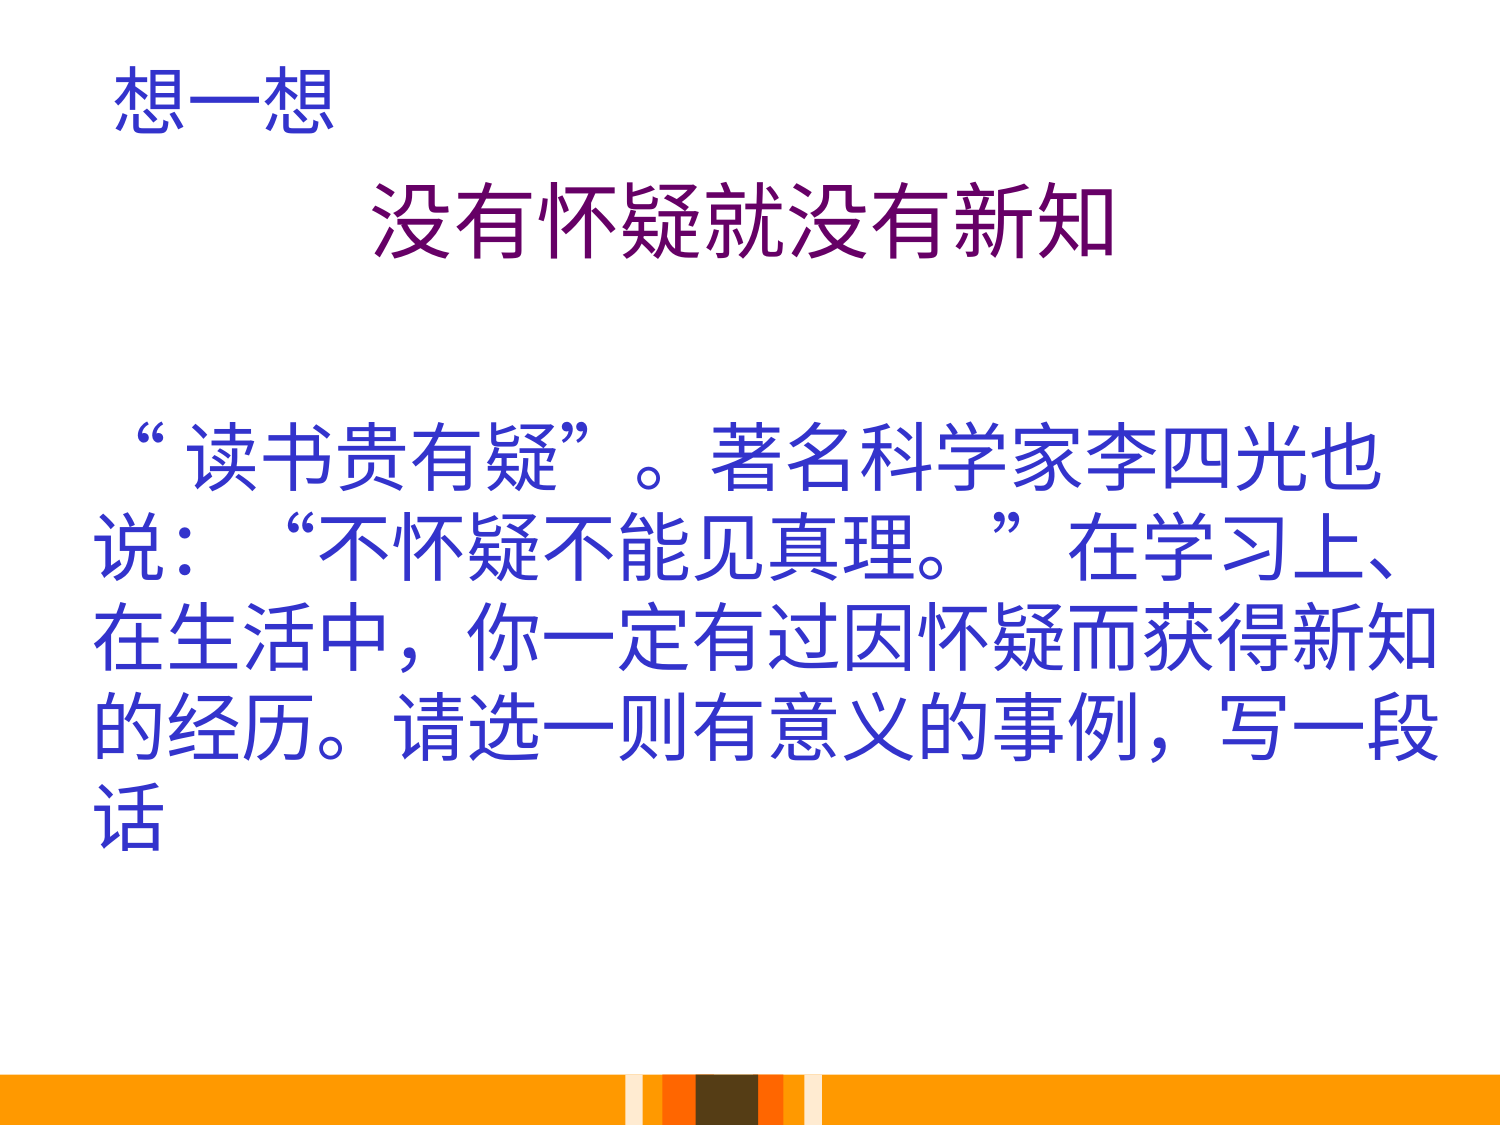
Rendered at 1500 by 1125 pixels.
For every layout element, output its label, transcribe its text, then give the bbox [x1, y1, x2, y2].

title 没有怀疑就没有新知 [97, 125, 1392, 313]
text_box 想一想 [97, 47, 414, 153]
list “读书贵有疑”。著名科学家李四光也说：“不怀疑不能见真理。”在学习上、在生活中，你一定有过因怀疑而获得新知的经历。请选一则有意义的事例，写一段话 [76, 403, 1463, 871]
